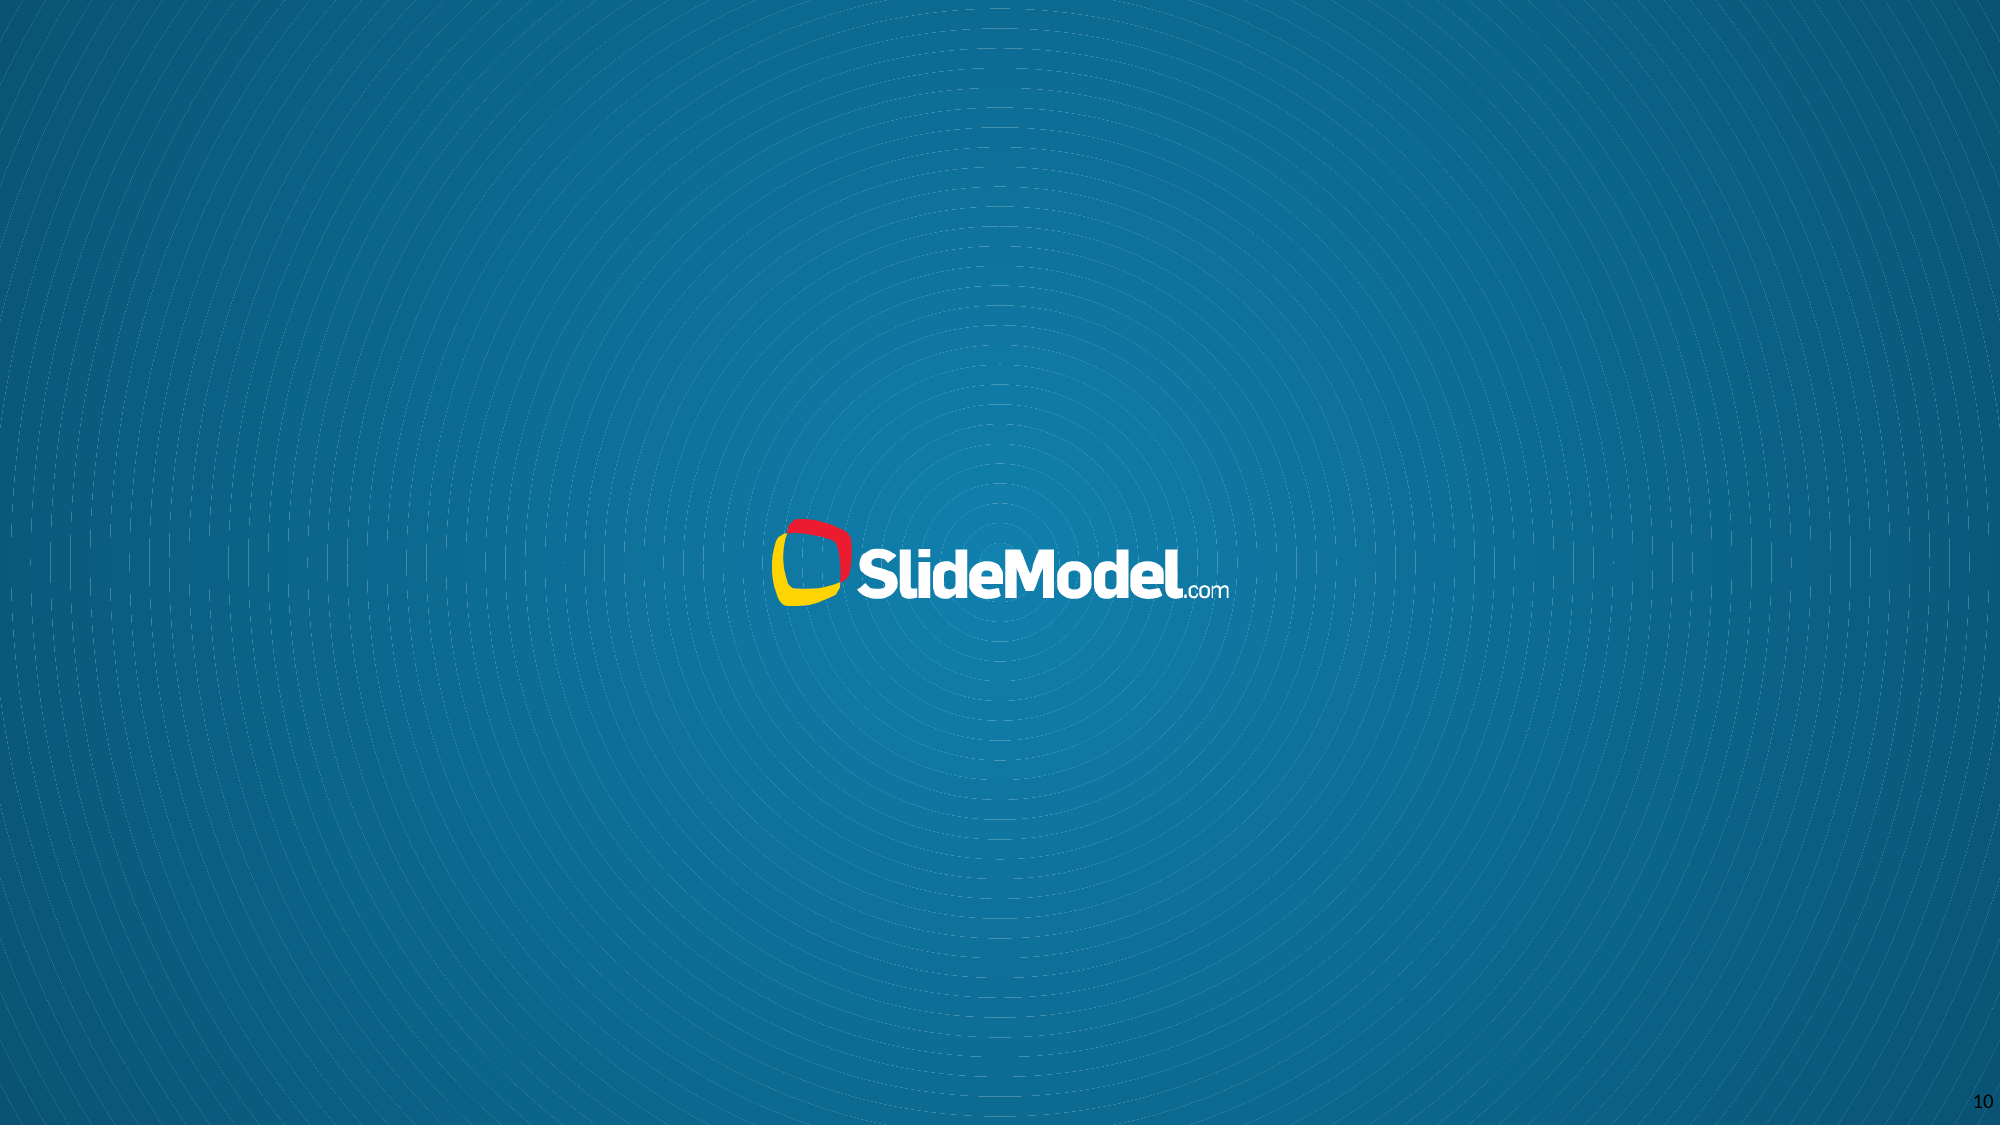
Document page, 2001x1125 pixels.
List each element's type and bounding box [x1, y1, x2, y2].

picture [770, 518, 1230, 606]
